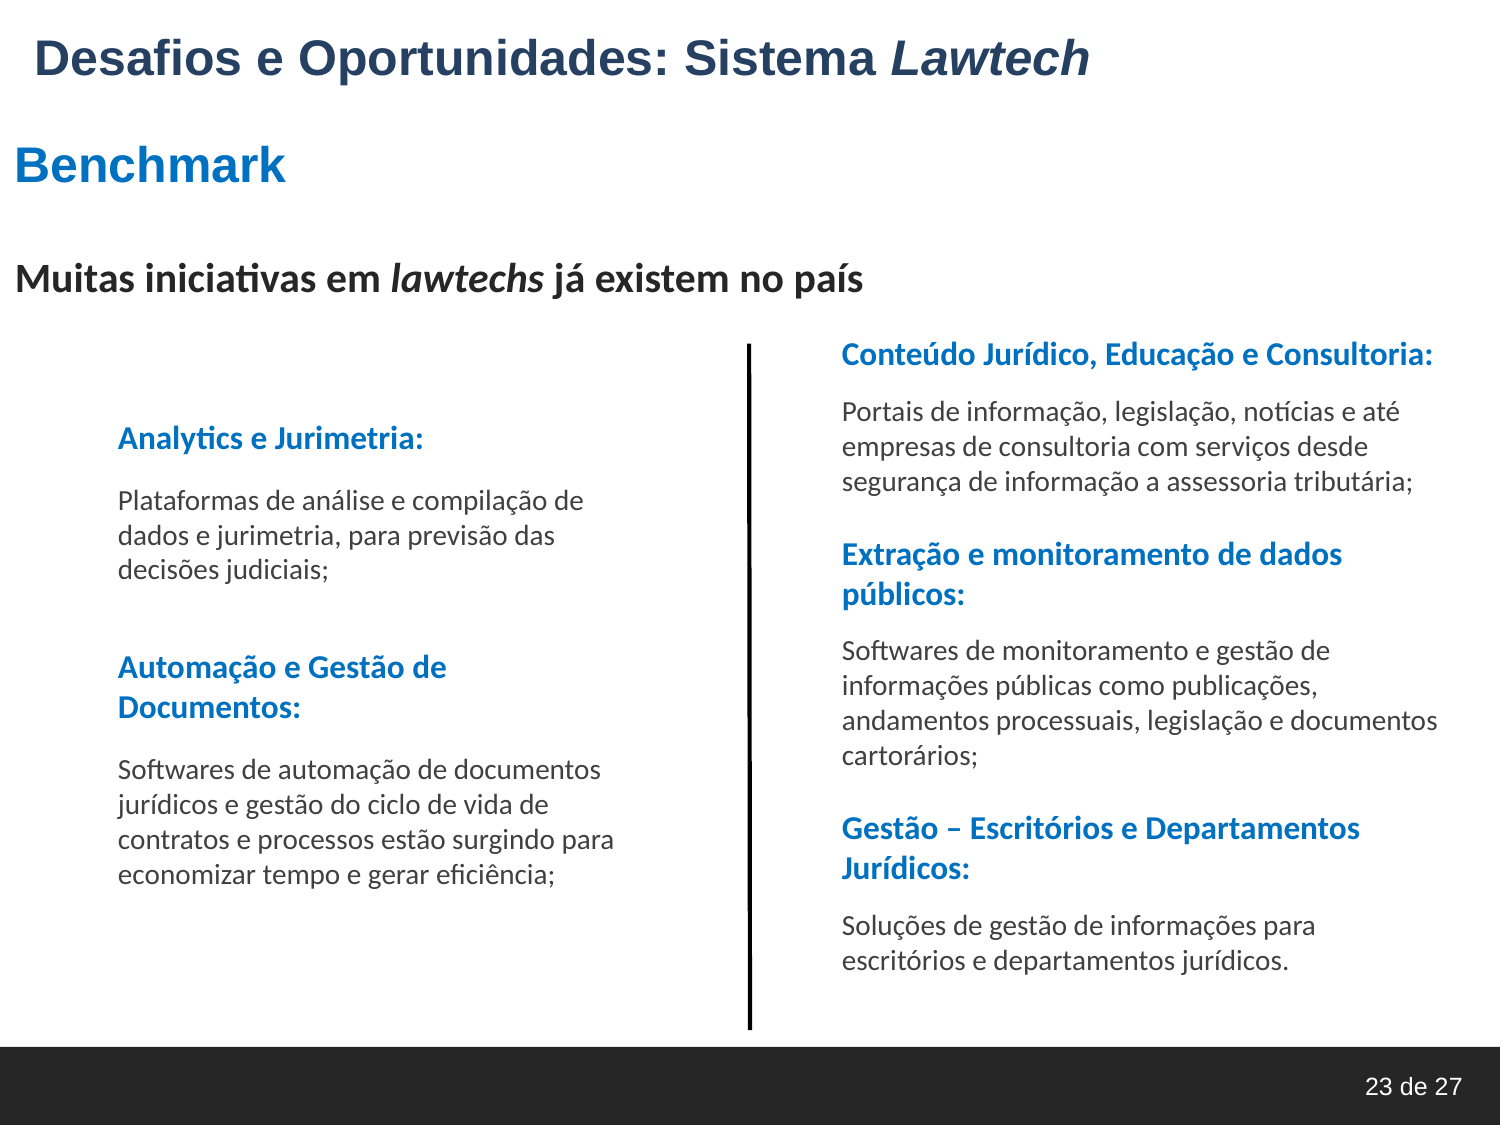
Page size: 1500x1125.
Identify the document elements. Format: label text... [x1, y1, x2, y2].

text_box Desafios e Oportunidades: Sistema Lawtech [19, 17, 1461, 93]
text_box Muitas iniciativas em lawtechs já existem no país [0, 243, 1500, 309]
text_box Conteúdo Jurídico, Educação e Consultoria: Portais de informação, legislação, notícias e até empresas de consultoria com serviços desde segurança de informação a assessoria tributária; Extração e monitoramento de dados públicos: Softwares de monitoramento e gestão de informações públicas como publicações, andamentos processuais, legislação e documentos cartorários; Gestão – Escritórios e Departamentos Jurídicos: Soluções de gestão de informações para escritórios e departamentos jurídicos. [827, 324, 1461, 984]
text_box Benchmark [0, 124, 1298, 200]
text_box Analytics e Jurimetria: Plataformas de análise e compilação de dados e jurimetria, para previsão das decisões judiciais; Automação e Gestão de Documentos: Softwares de automação de documentos jurídicos e gestão do ciclo de vida de contratos e processos estão surgindo para economizar tempo e gerar eficiência; [103, 408, 649, 898]
